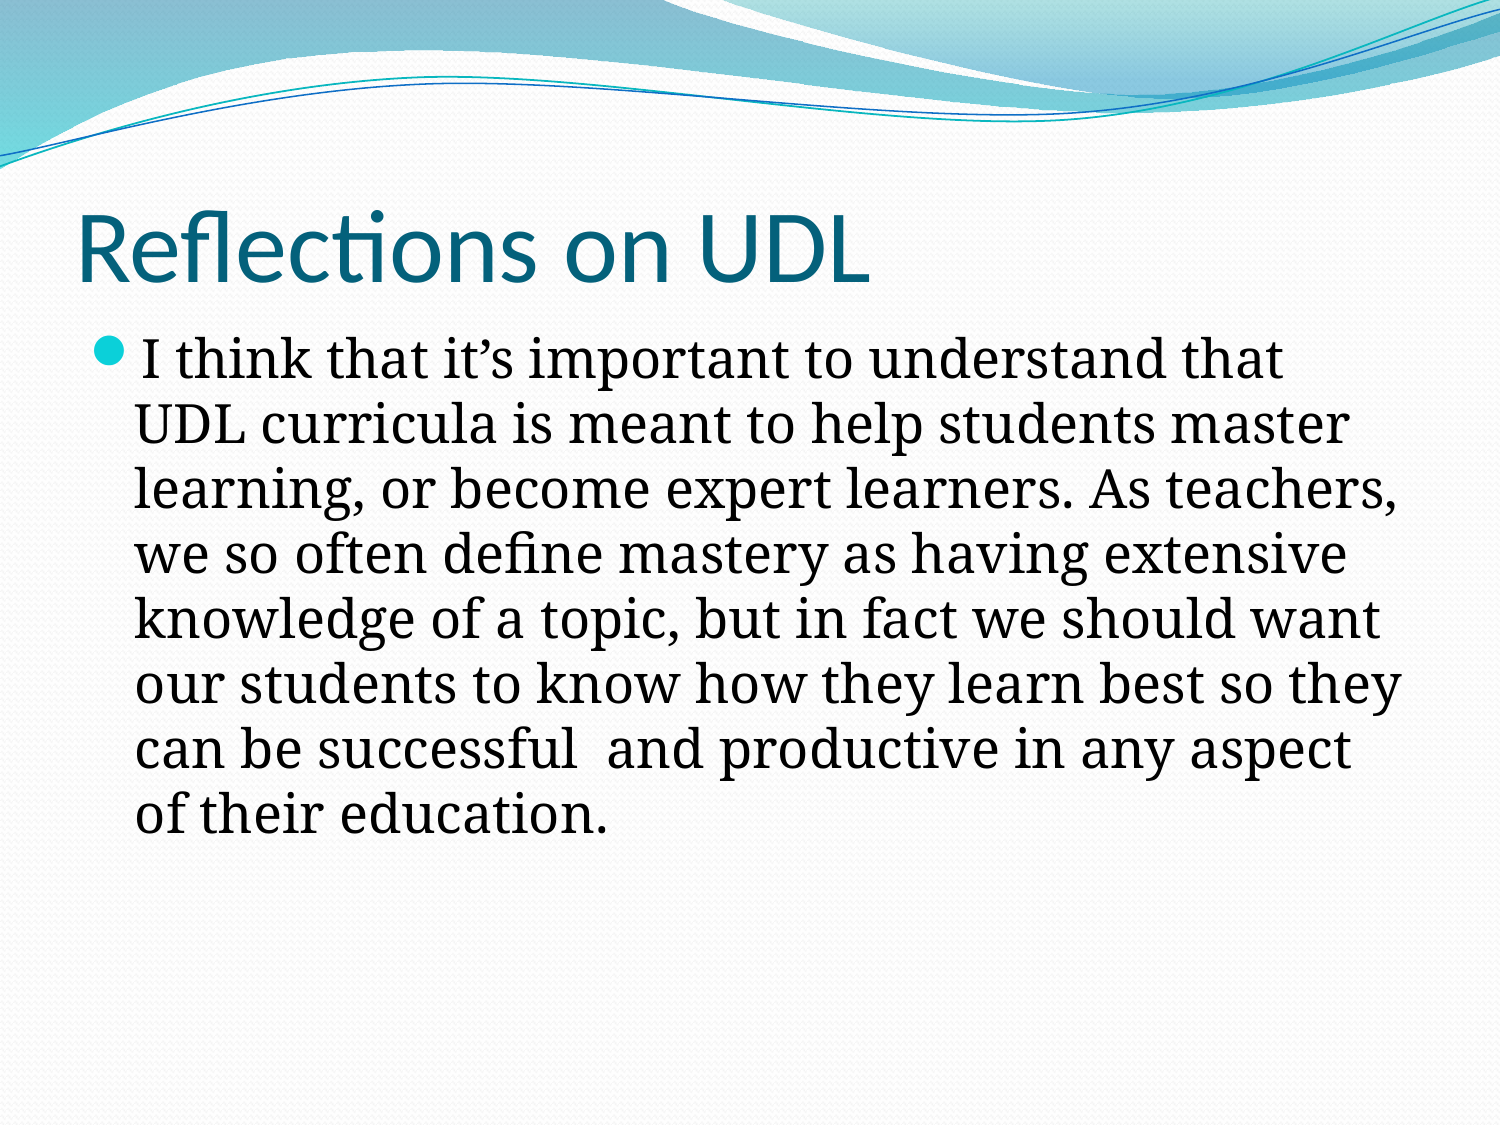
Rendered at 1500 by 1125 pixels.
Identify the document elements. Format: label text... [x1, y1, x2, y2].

list I think that it’s important to understand that UDL curricula is meant to help students master learning, or become expert learners. As teachers, we so often define mastery as having extensive knowledge of a topic, but in fact we should want our students to know how they learn best so they can be successful and productive in any aspect of their education. [75, 317, 1425, 1038]
title Reflections on UDL [75, 115, 1425, 303]
